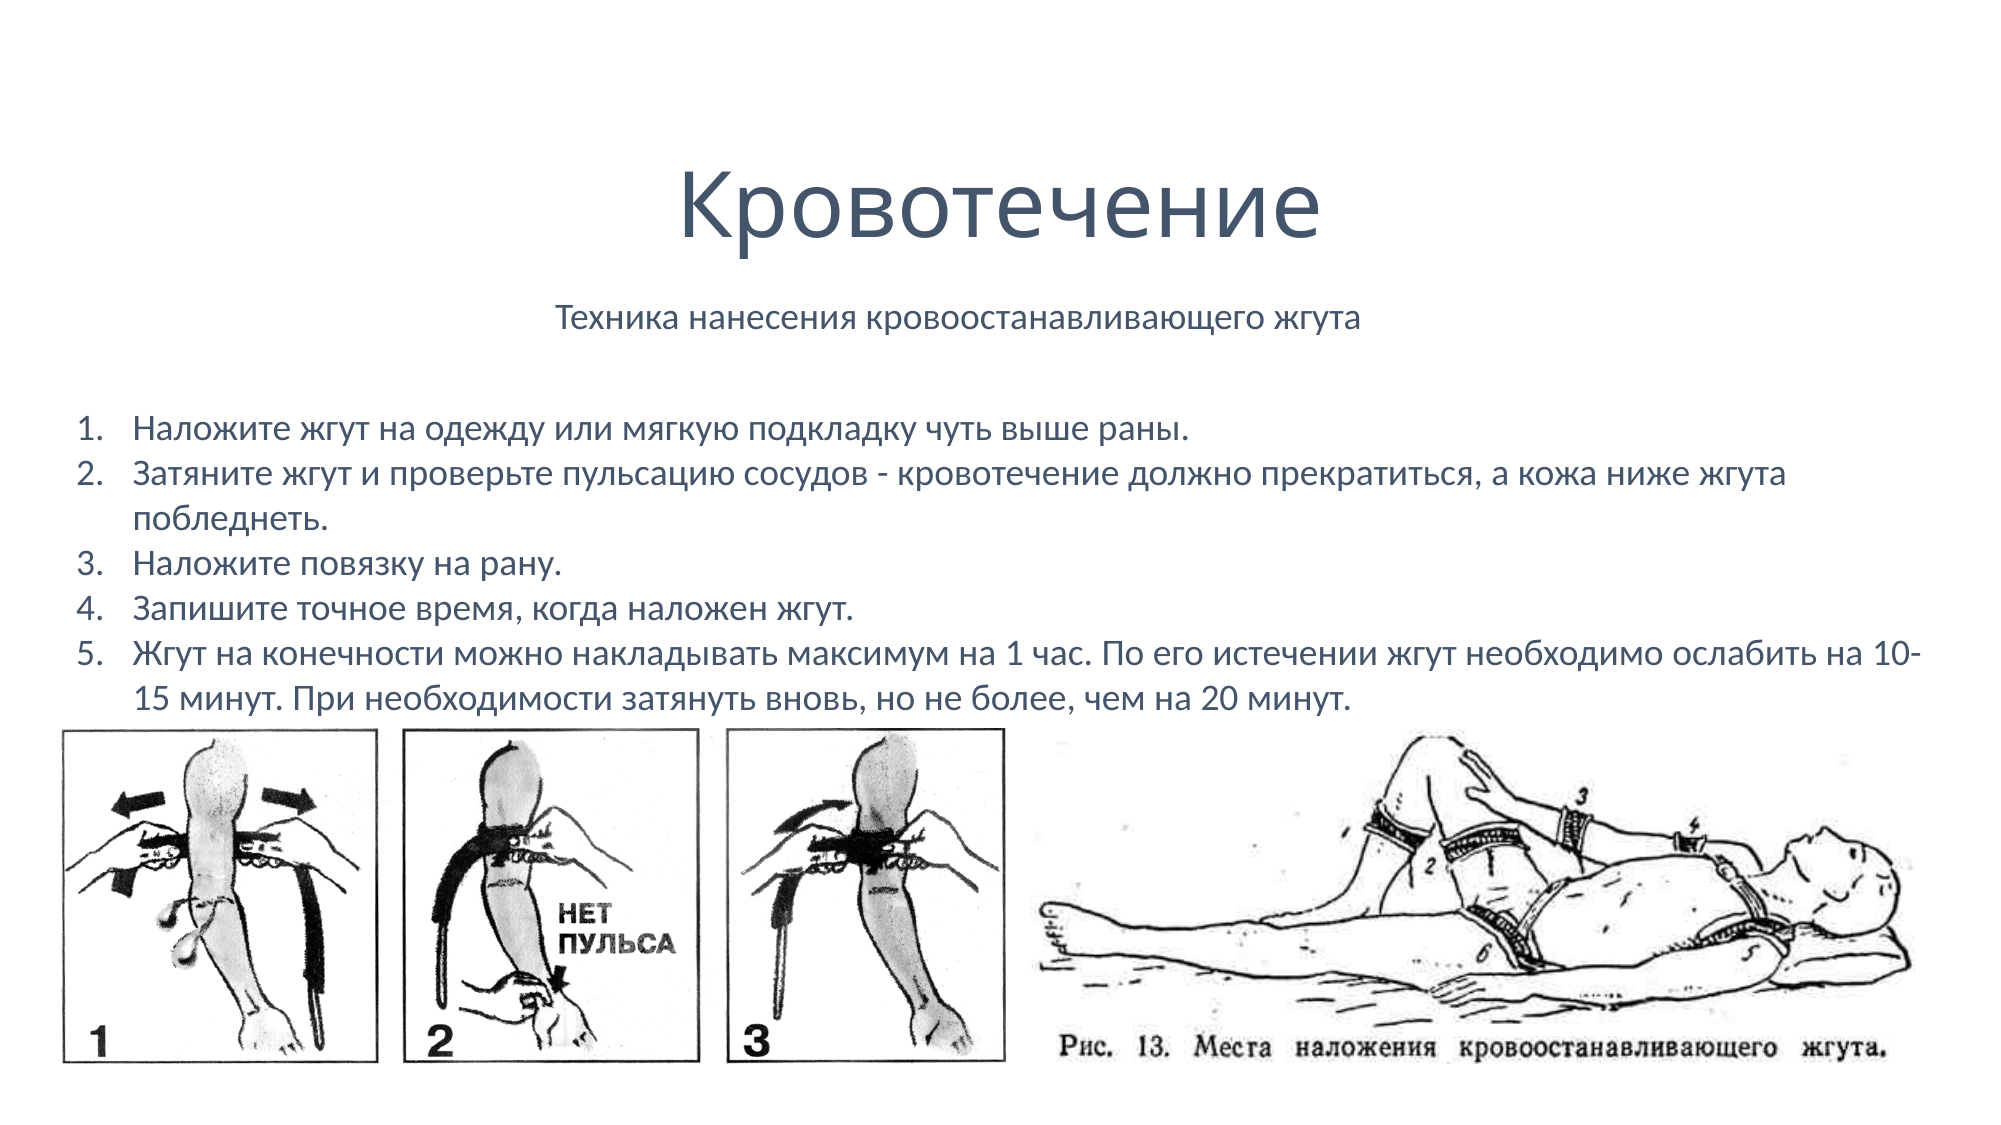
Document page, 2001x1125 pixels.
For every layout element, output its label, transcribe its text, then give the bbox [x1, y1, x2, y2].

picture [1018, 729, 1939, 1064]
text_box Наложите жгут на одежду или мягкую подкладку чуть выше раны. Затяните жгут и проверьте пульсацию сосудов - кровотечение должно прекратиться, а кожа ниже жгута побледнеть. Наложите повязку на рану. Запишите точное время, когда наложен жгут. Жгут на конечности можно накладывать максимум на 1 час. По его истечении жгут необходимо ослабить на 10-15 минут. При необходимости затянуть вновь, но не более, чем на 20 минут. [61, 395, 1939, 726]
text_box Кровотечение [438, 131, 1562, 285]
picture [61, 728, 1008, 1064]
text_box Техника нанесения кровоостанавливающего жгута [540, 284, 1460, 345]
